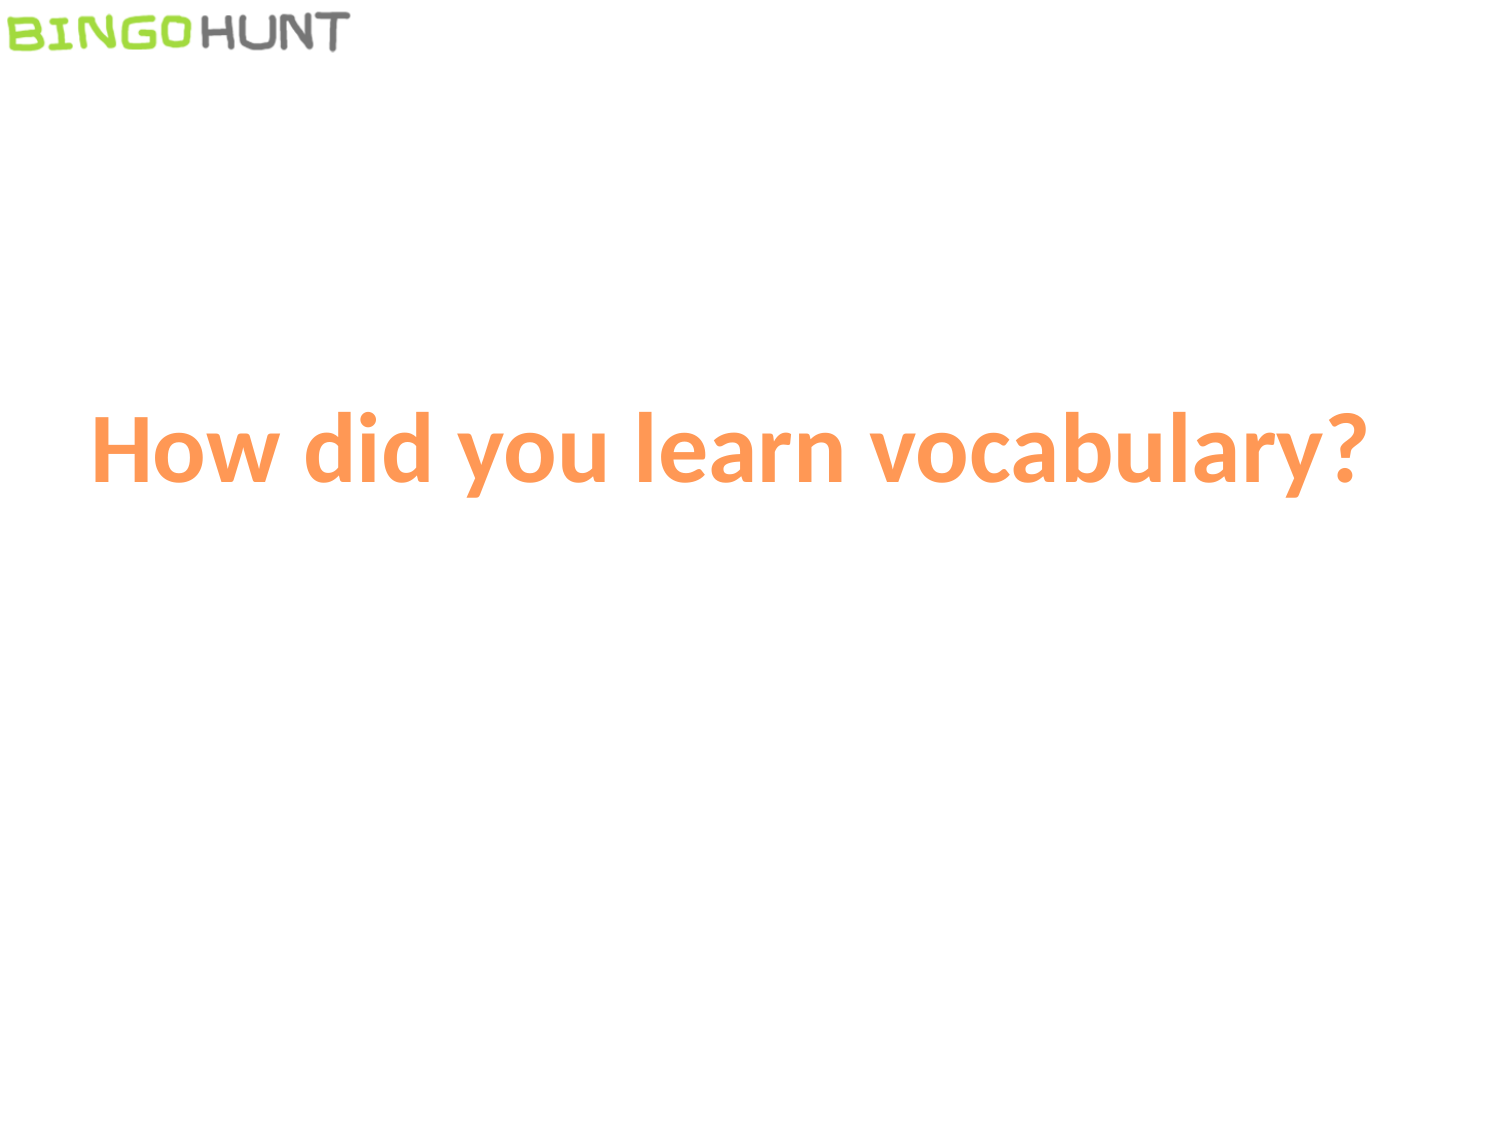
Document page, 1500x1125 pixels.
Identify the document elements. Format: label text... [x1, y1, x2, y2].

picture [0, 3, 360, 64]
list How did you learn vocabulary? [75, 234, 1425, 1092]
